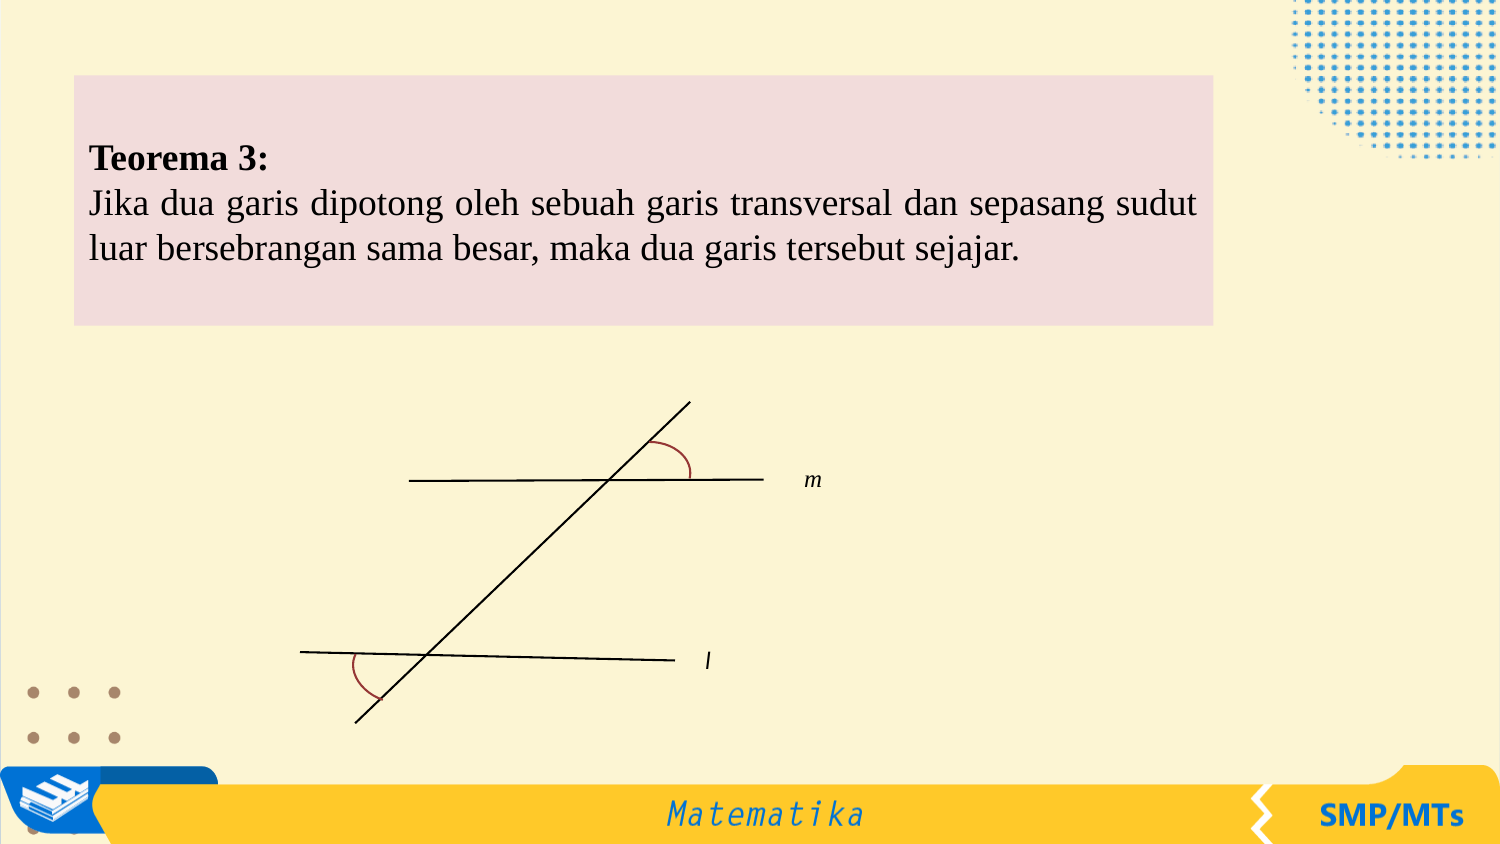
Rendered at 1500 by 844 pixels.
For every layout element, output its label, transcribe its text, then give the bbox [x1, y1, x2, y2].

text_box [299, 396, 849, 724]
text_box Teorema 3: Jika dua garis dipotong oleh sebuah garis transversal dan sepasang sudut luar bersebrangan sama besar, maka dua garis tersebut sejajar. [72, 73, 1216, 328]
picture [0, 0, 1500, 844]
